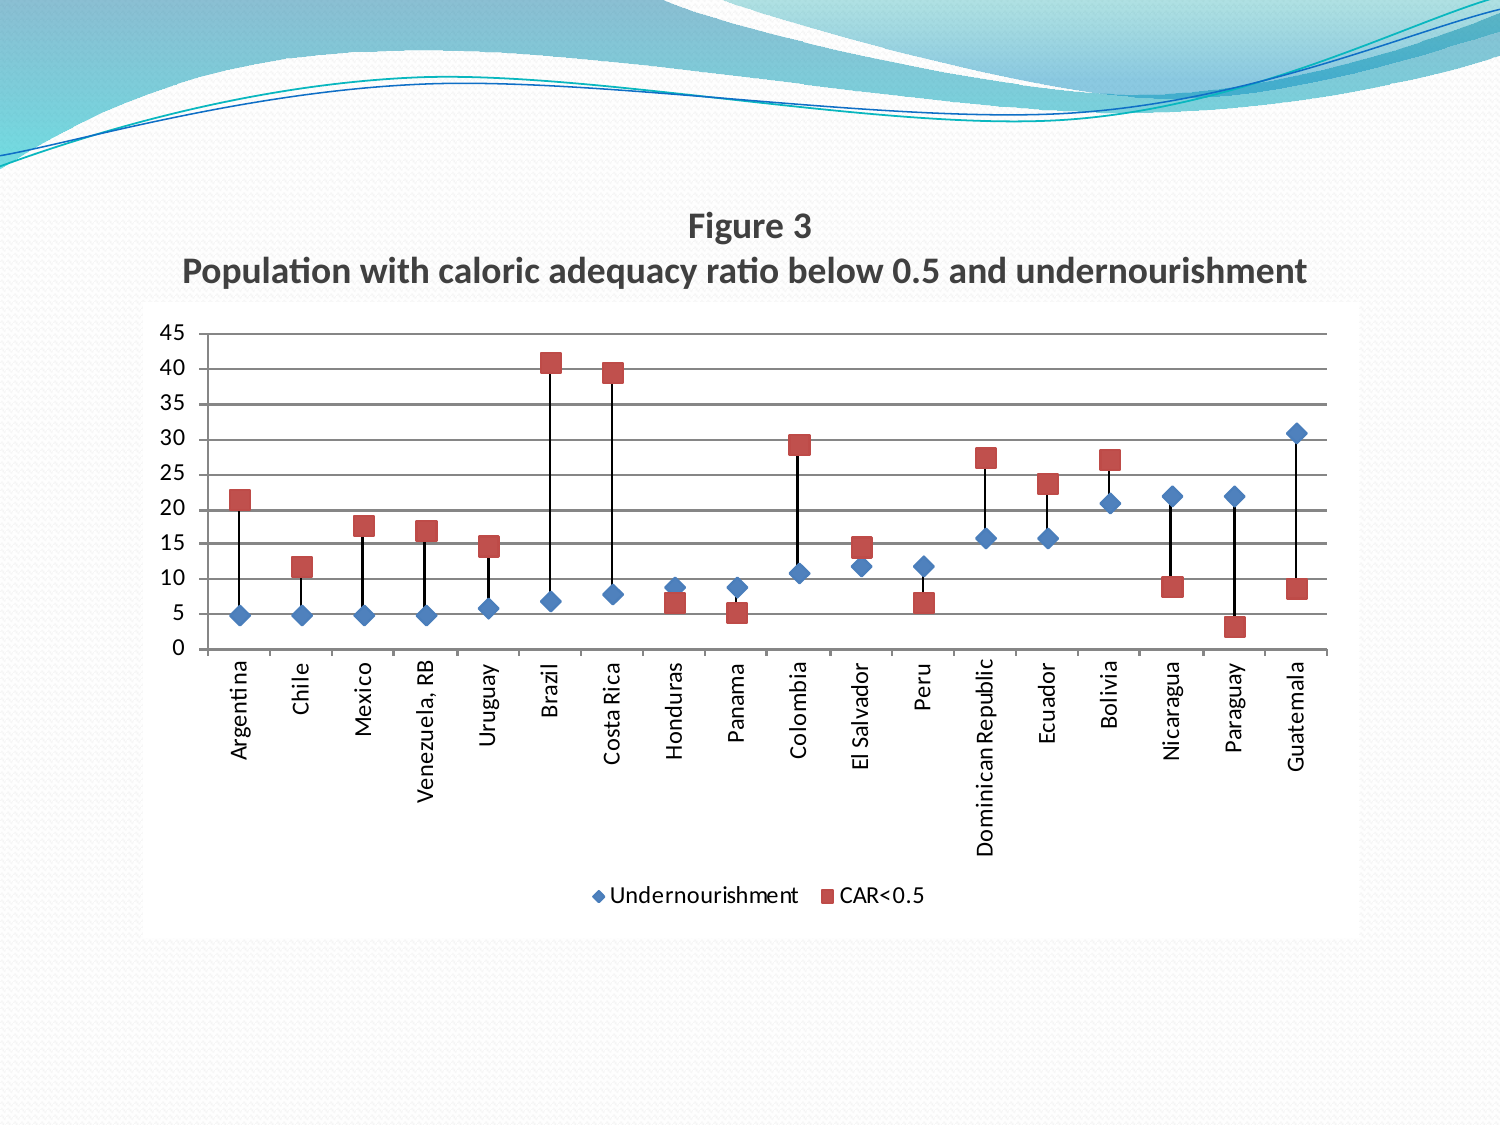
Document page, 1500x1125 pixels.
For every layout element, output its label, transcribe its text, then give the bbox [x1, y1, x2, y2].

text_box Figure 3 Population with caloric adequacy ratio below 0.5 and undernourishment [107, 193, 1393, 298]
picture [140, 299, 1360, 938]
